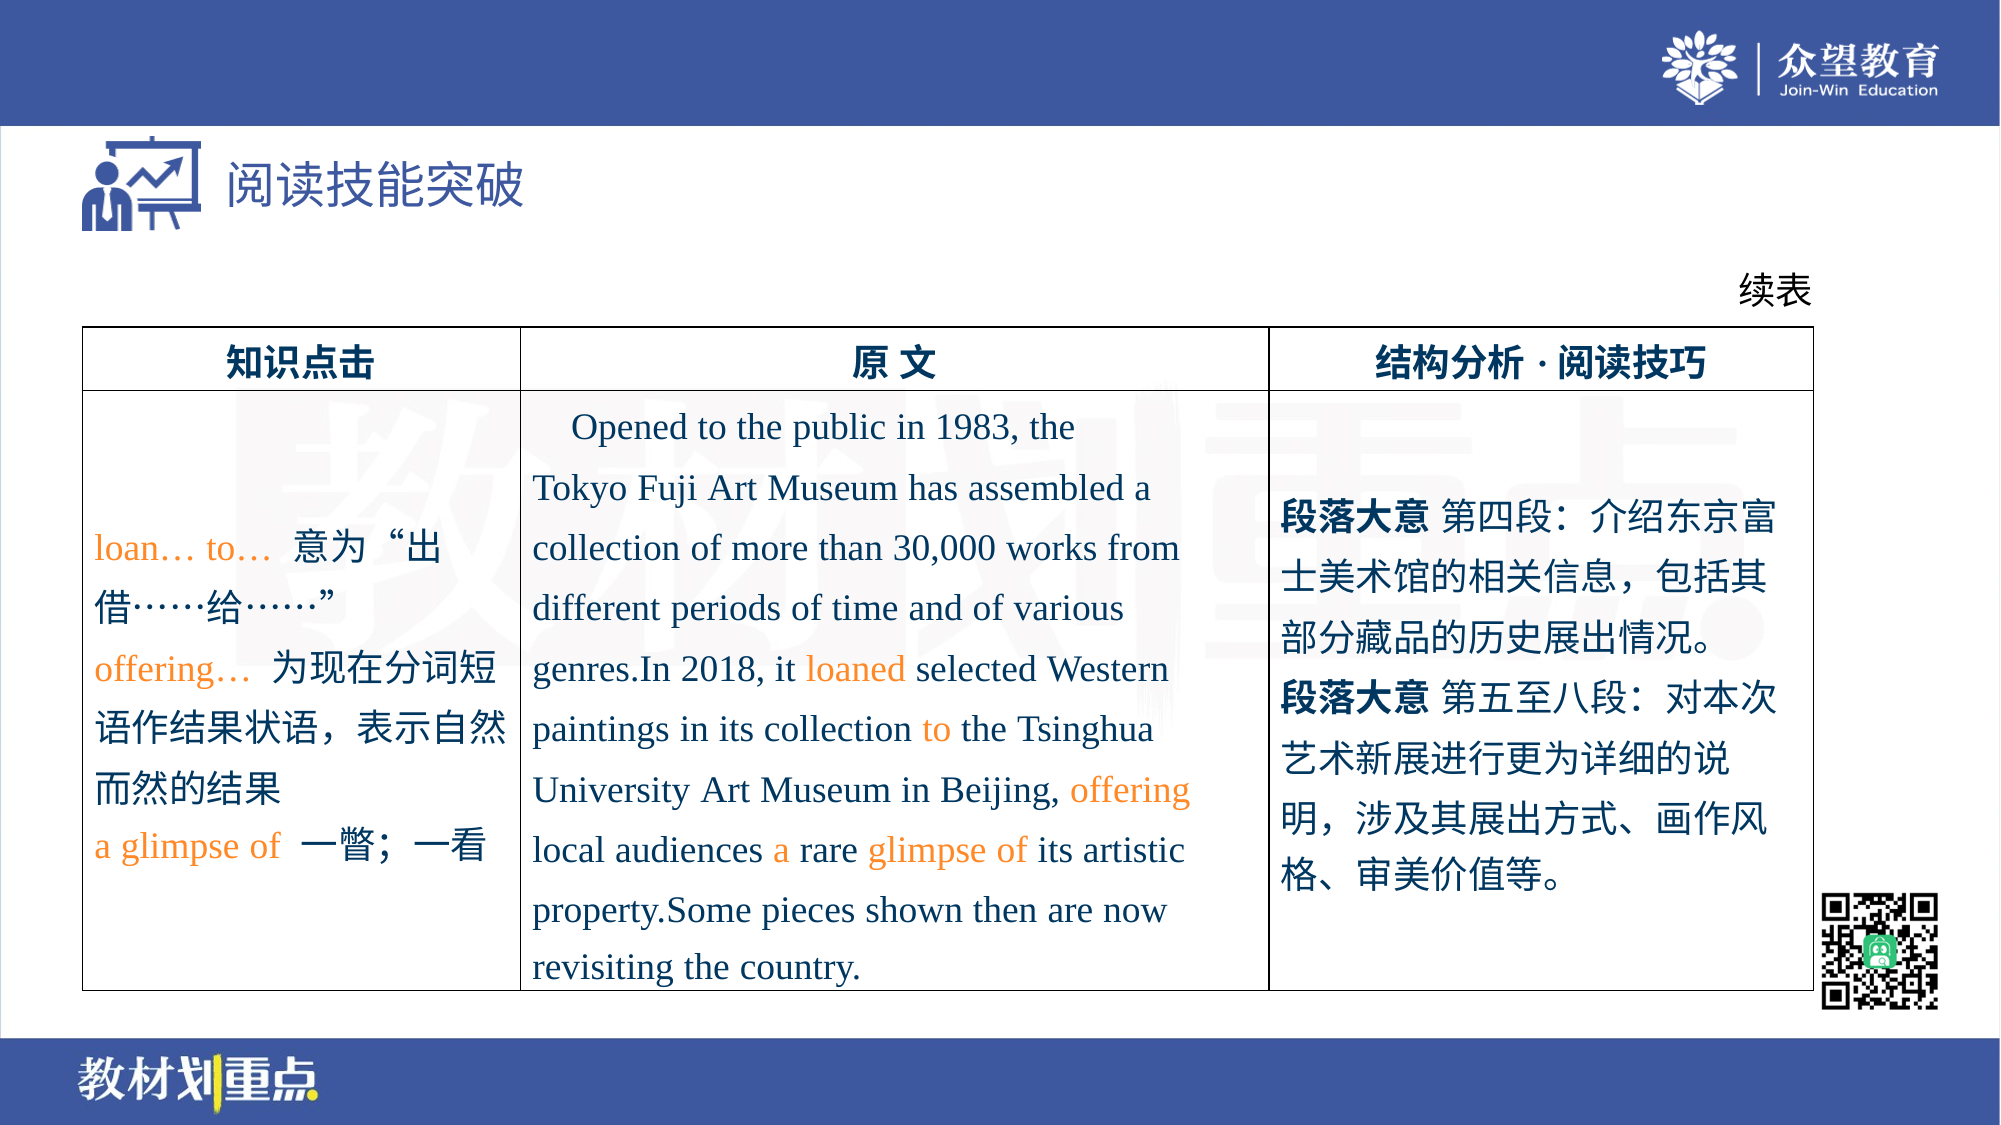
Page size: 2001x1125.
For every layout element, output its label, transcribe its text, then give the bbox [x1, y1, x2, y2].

text_box 续表 [1737, 247, 1814, 312]
table_header 知识点击 [83, 328, 520, 390]
table_header 结构分析·阅读技巧 [1270, 328, 1813, 390]
table_cell loan… to… 意为“出 借……给……” offering… 为现在分词短 语作结果状语，表示自然 而然的结果 a glimpse of 一瞥；一看 [83, 391, 520, 990]
table_cell Opened to the public in 1983, the Tokyo Fuji Art Museum has assembled a collection of more than 30,000 works from different periods of time and of various genres.In 2018, it loaned selected Western paintings in its collection to the Tsinghua University Art Museum in Beijing, offering local audiences a rare glimpse of its artistic property.Some pieces shown then are now revisiting the country. [521, 391, 1268, 990]
table_cell 段落大意 第四段：介绍东京富 士美术馆的相关信息，包括其 部分藏品的历史展出情况。 段落大意 第五至八段：对本次 艺术新展进行更为详细的说 明，涉及其展出方式、画作风 格、审美价值等。 [1270, 391, 1813, 990]
picture [0, 0, 2000, 1125]
table_header 原 文 [521, 328, 1268, 390]
